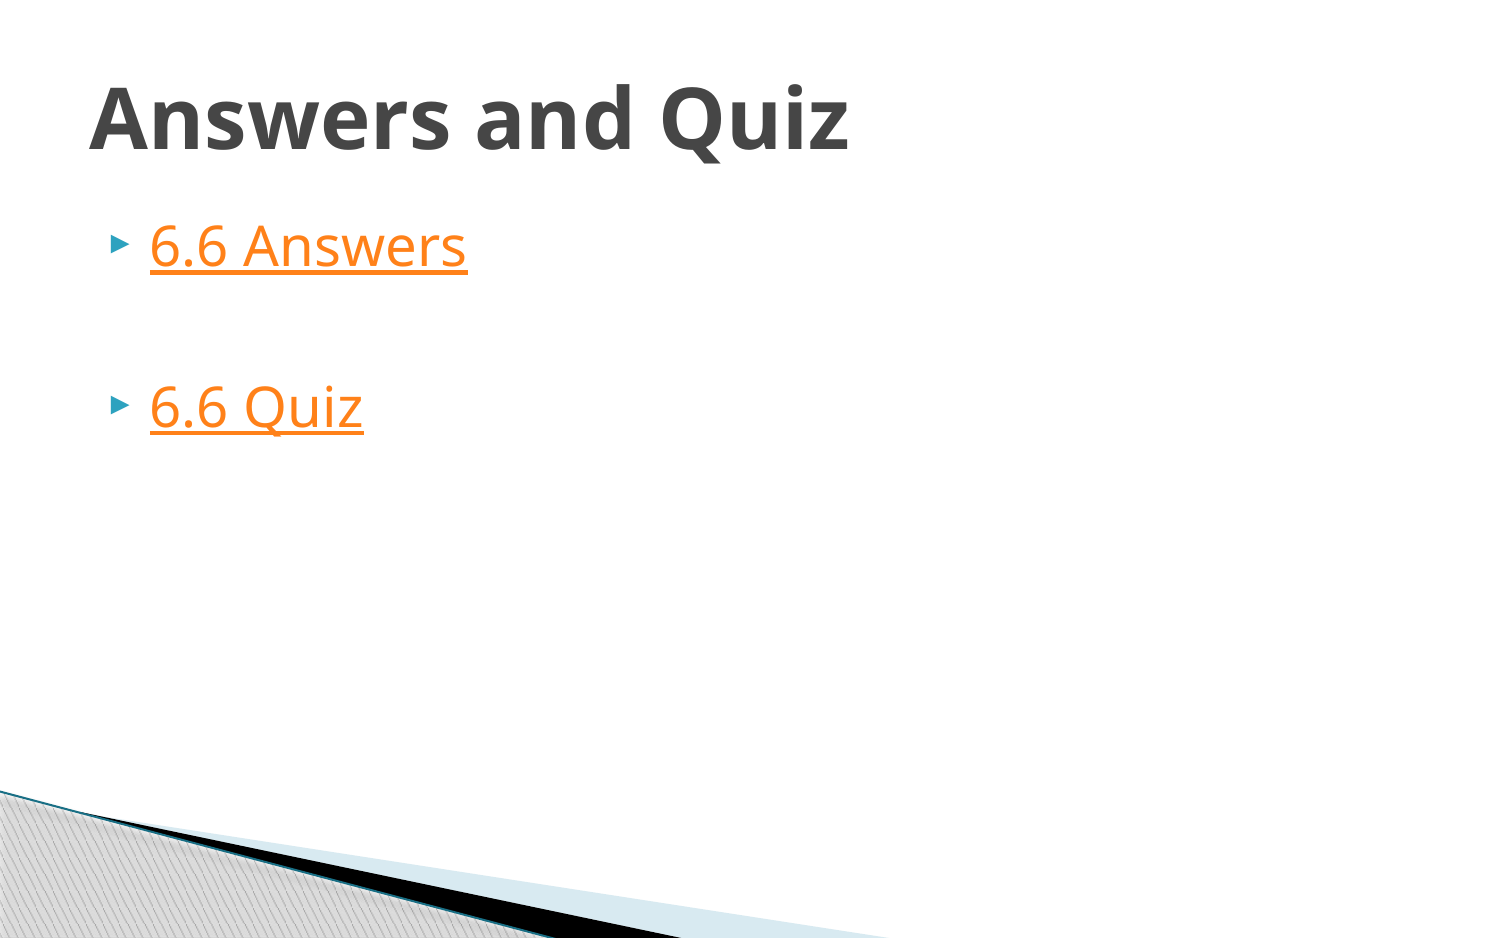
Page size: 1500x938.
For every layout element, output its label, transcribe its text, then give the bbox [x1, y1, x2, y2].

list 6.6 Answers 6.6 Quiz [75, 202, 1425, 822]
title Answers and Quiz [75, 37, 1425, 194]
